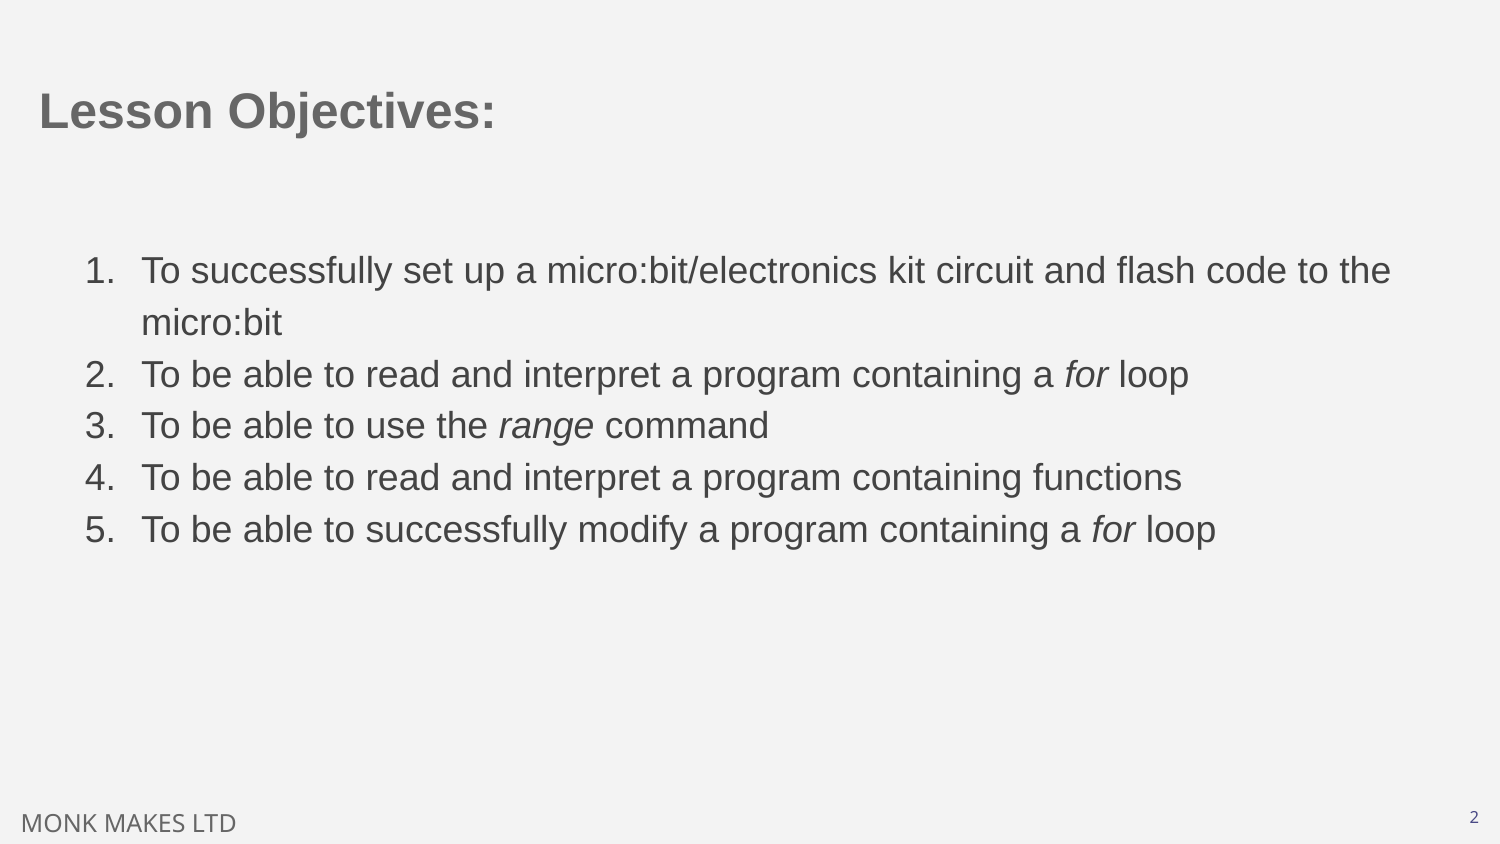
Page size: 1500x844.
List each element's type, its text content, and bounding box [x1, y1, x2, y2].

slide_number ‹#› [1448, 792, 1500, 844]
title Lesson Objectives: [23, 51, 1422, 167]
list To successfully set up a micro:bit/electronics kit circuit and flash code to the micro:bit To be able to read and interpret a program containing a for loop To be able to use the range command To be able to read and interpret a program containing functions To be able to successfully modify a program containing a for loop [51, 224, 1449, 645]
